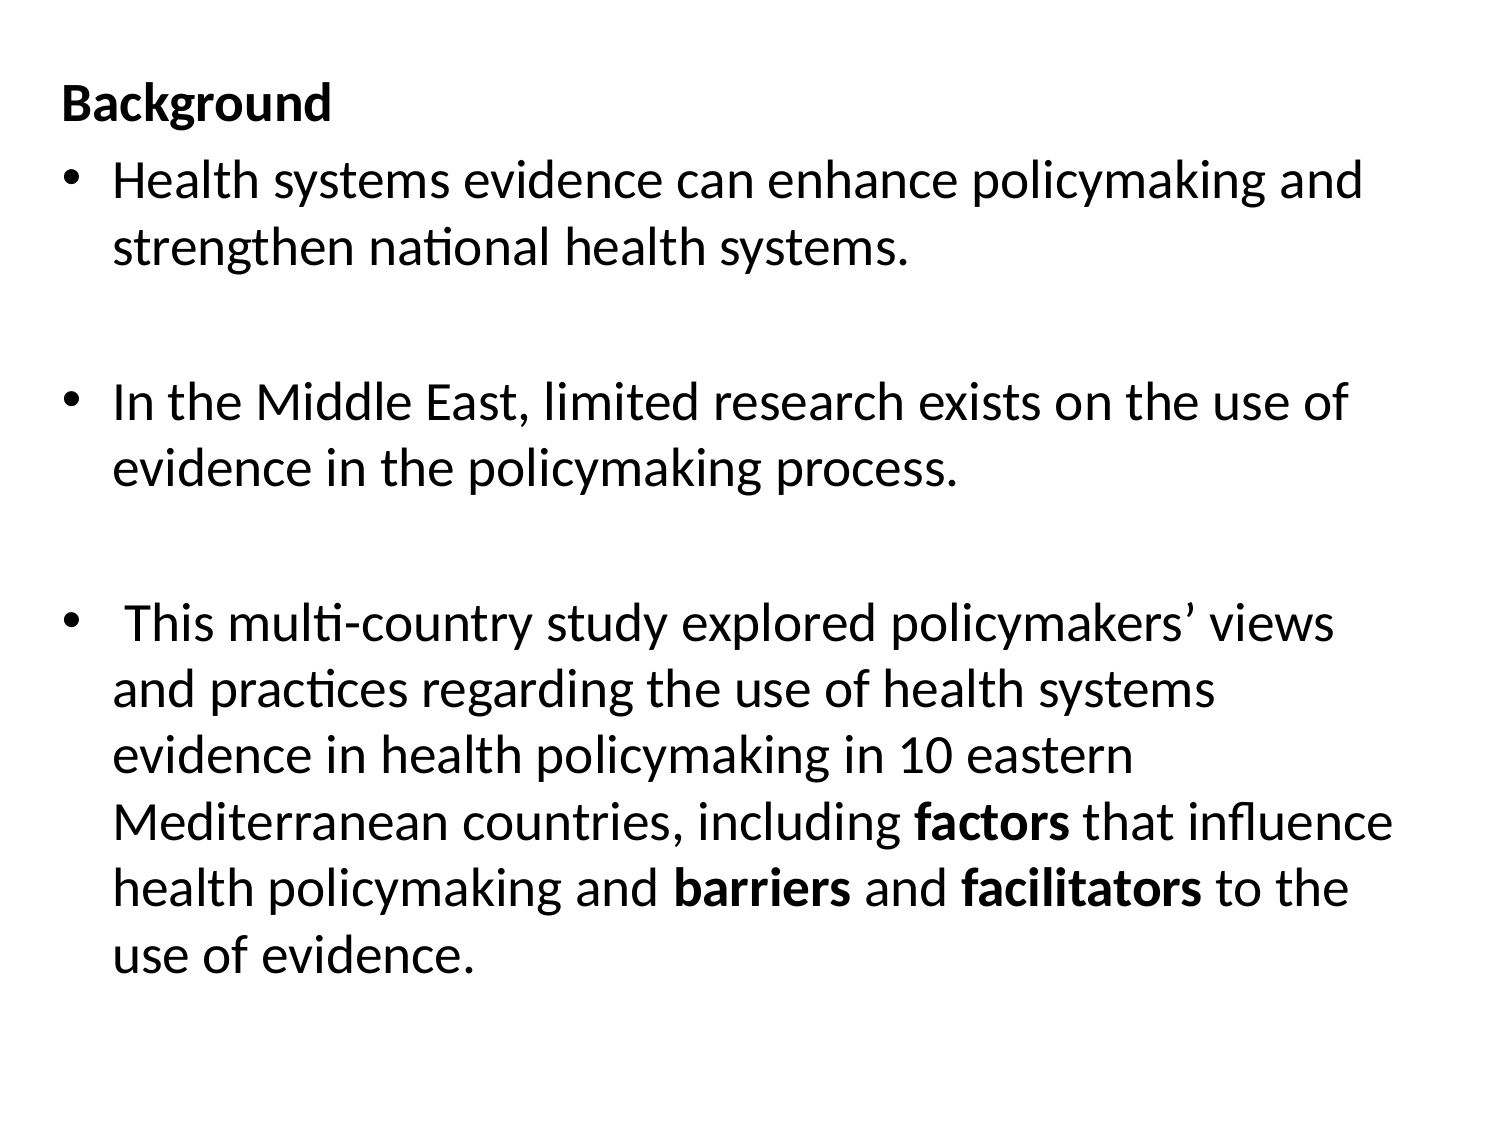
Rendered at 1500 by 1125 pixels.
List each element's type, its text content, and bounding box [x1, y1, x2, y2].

list Background Health systems evidence can enhance policymaking and strengthen national health systems. In the Middle East, limited research exists on the use of evidence in the policymaking process. This multi-country study explored policymakers’ views and practices regarding the use of health systems evidence in health policymaking in 10 eastern Mediterranean countries, including factors that influence health policymaking and barriers and facilitators to the use of evidence. [46, 58, 1425, 1005]
